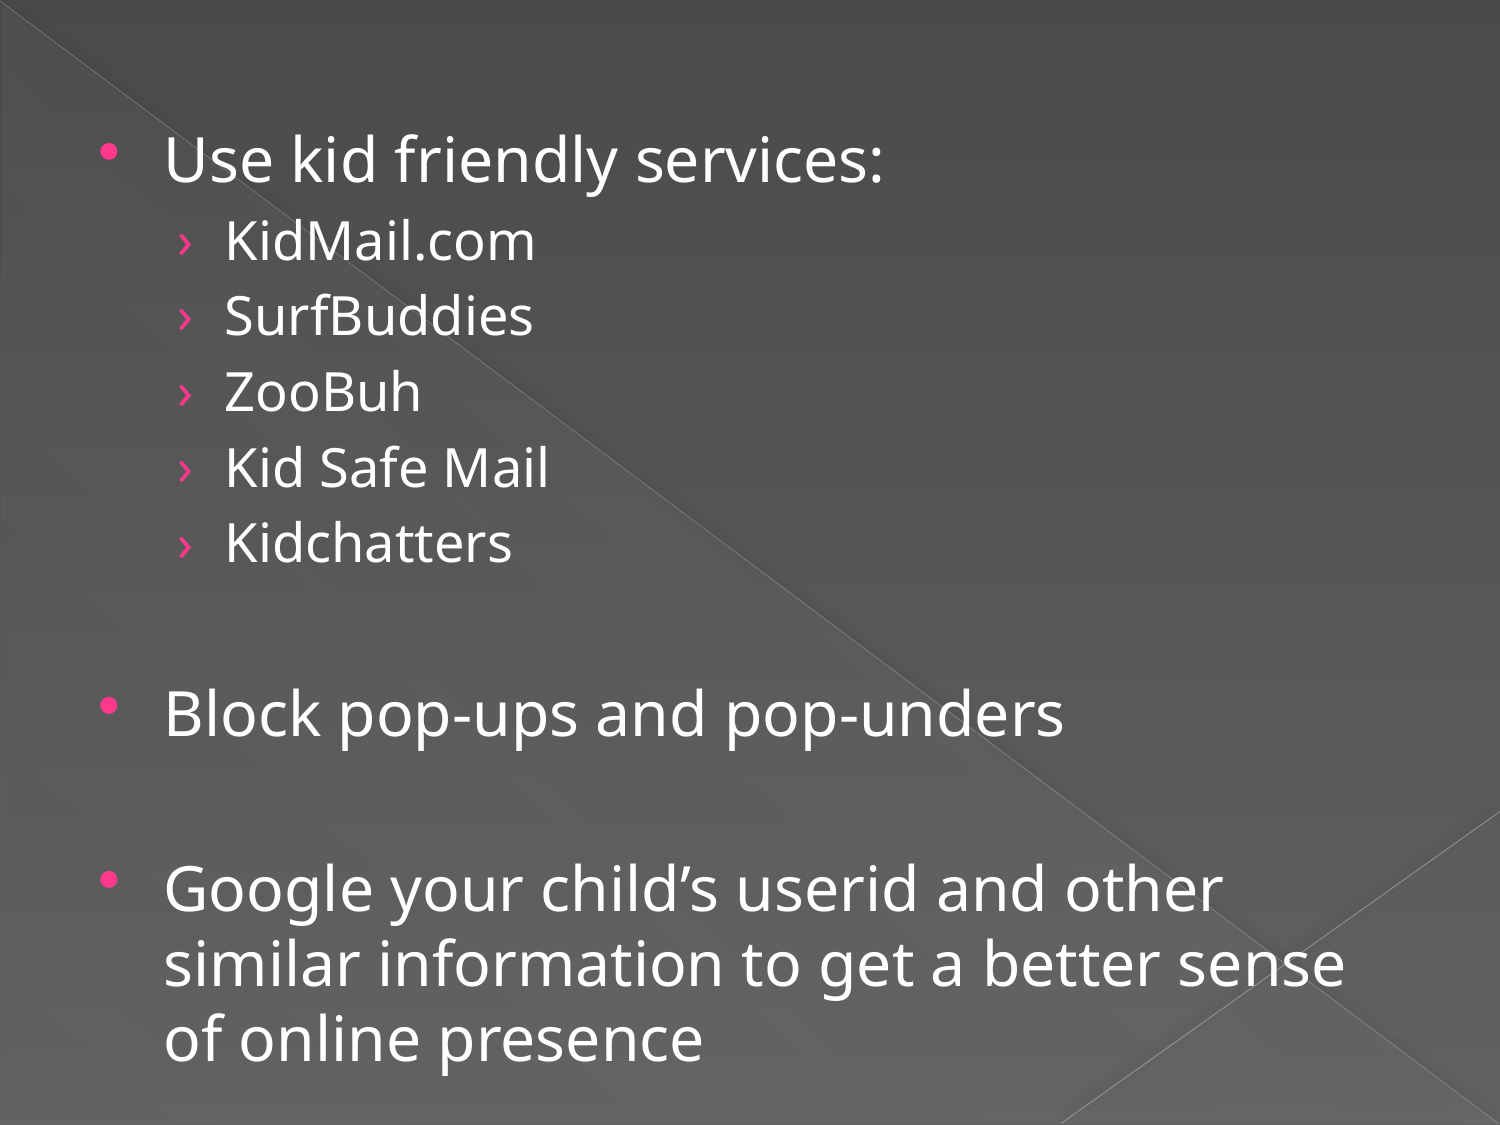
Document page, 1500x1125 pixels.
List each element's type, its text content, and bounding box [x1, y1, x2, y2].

list Use kid friendly services: KidMail.com SurfBuddies ZooBuh Kid Safe Mail Kidchatters Block pop-ups and pop-unders Google your child’s userid and other similar information to get a better sense of online presence [74, 112, 1426, 1060]
